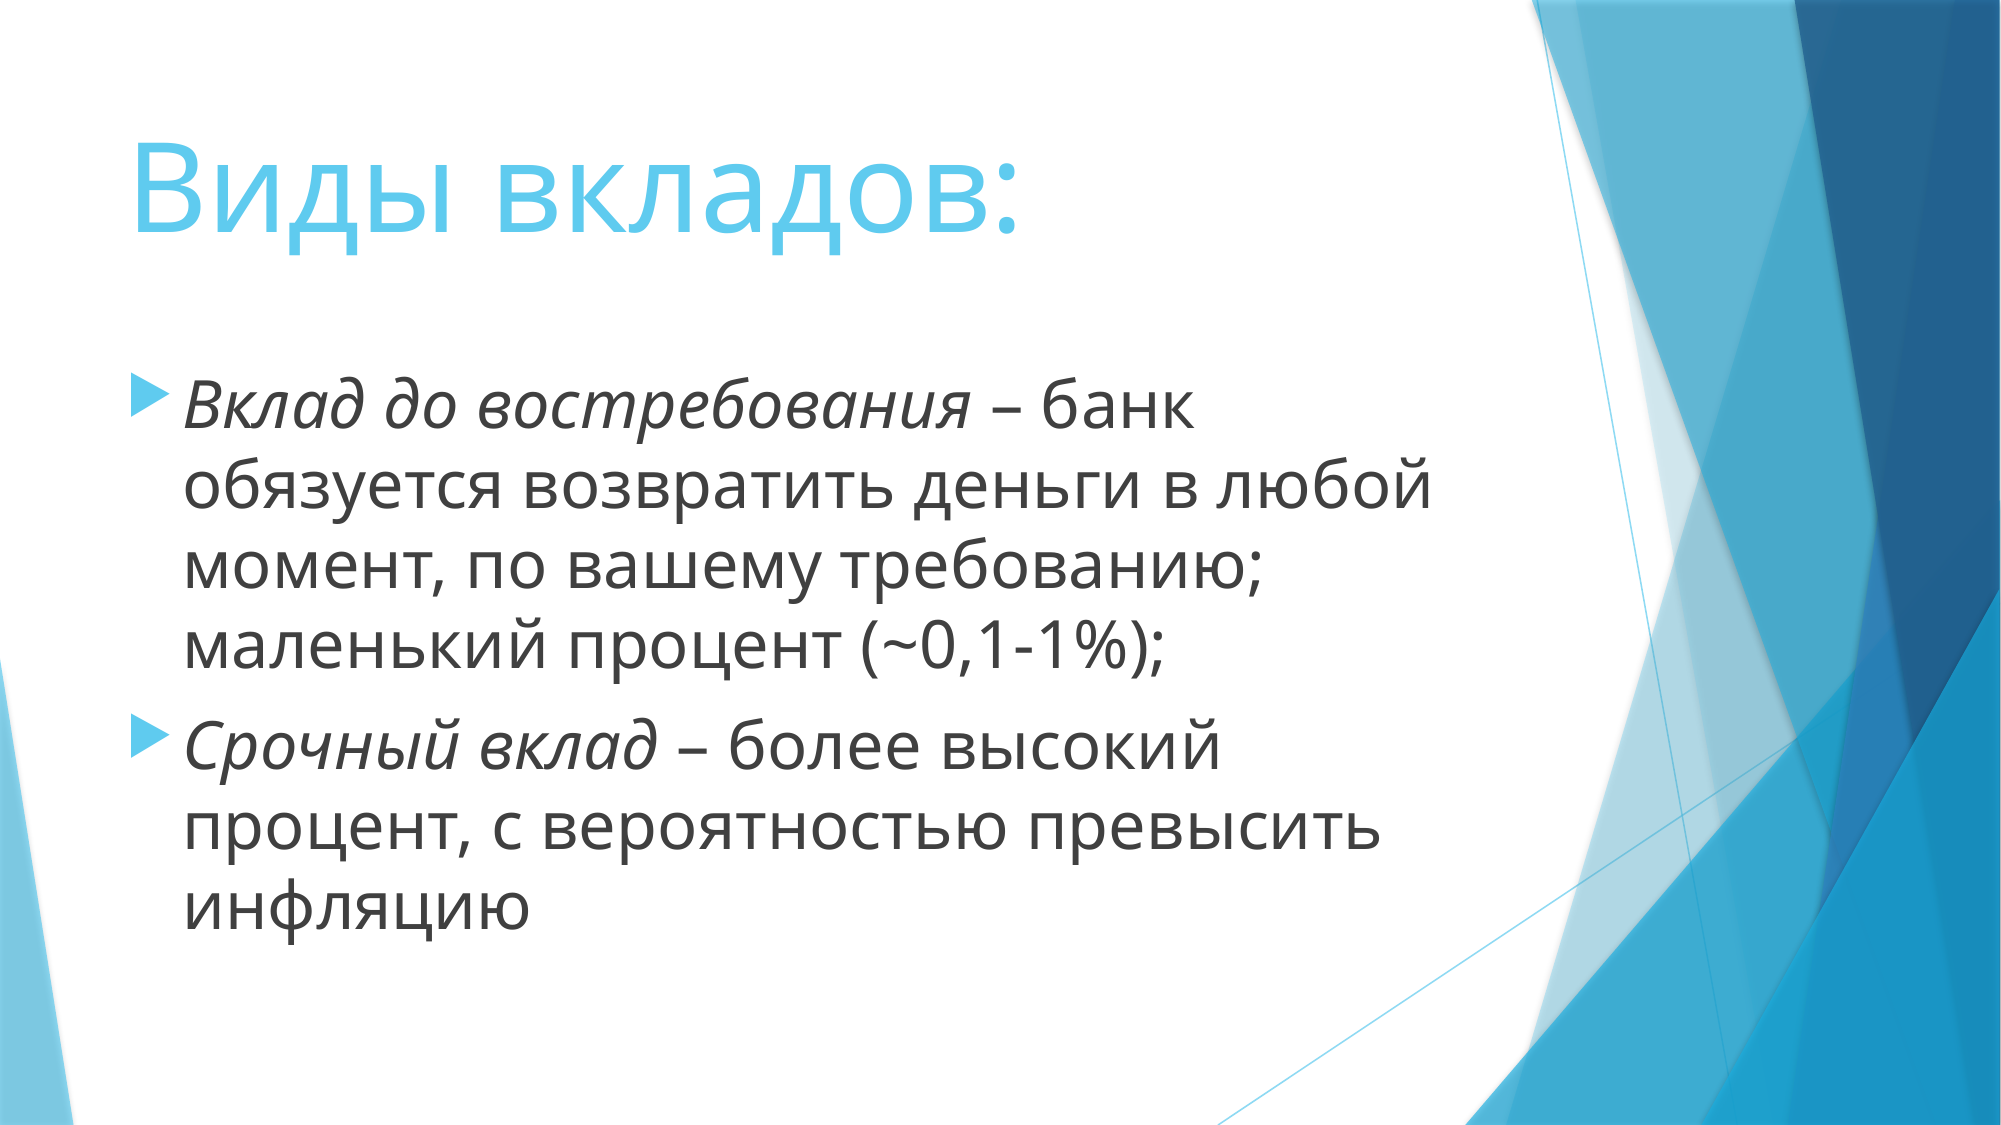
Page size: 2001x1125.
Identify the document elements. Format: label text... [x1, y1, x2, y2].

title Виды вкладов: [111, 99, 1522, 317]
list Вклад до востребования – банк обязуется возвратить деньги в любой момент, по вашему требованию; маленький процент (~0,1-1%); Срочный вклад – более высокий процент, с вероятностью превысить инфляцию [111, 354, 1522, 992]
